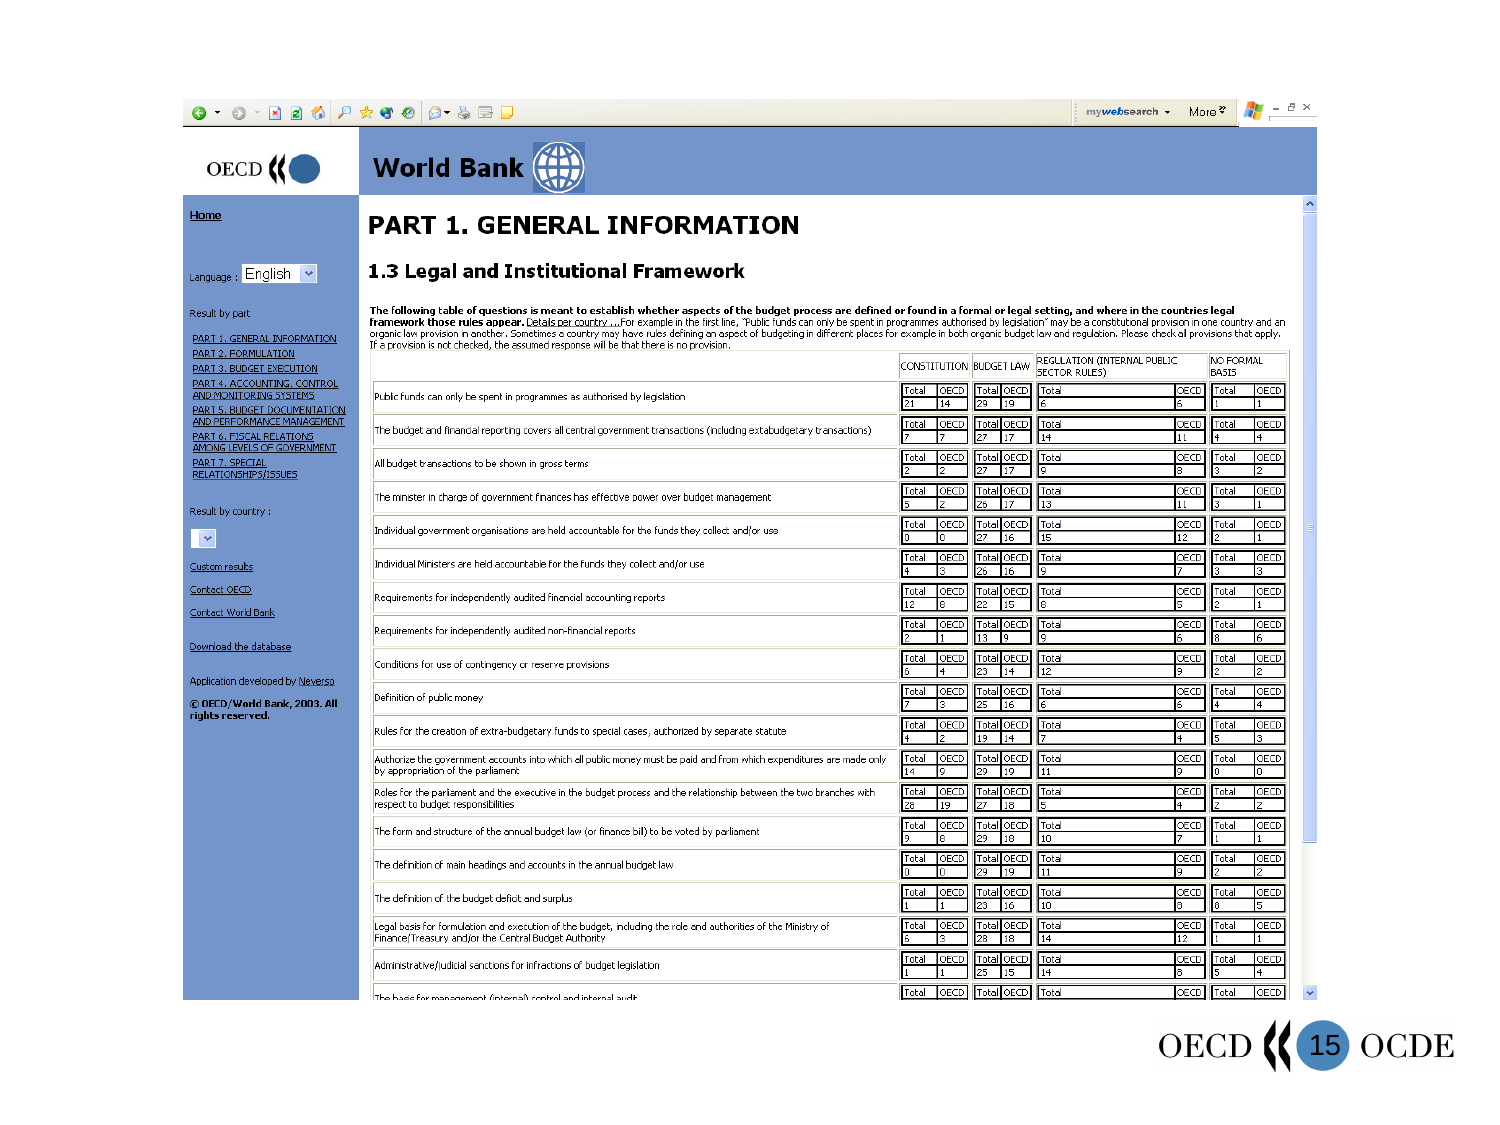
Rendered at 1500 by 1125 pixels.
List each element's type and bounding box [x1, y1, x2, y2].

list [183, 99, 1317, 1001]
picture [1156, 1018, 1456, 1074]
